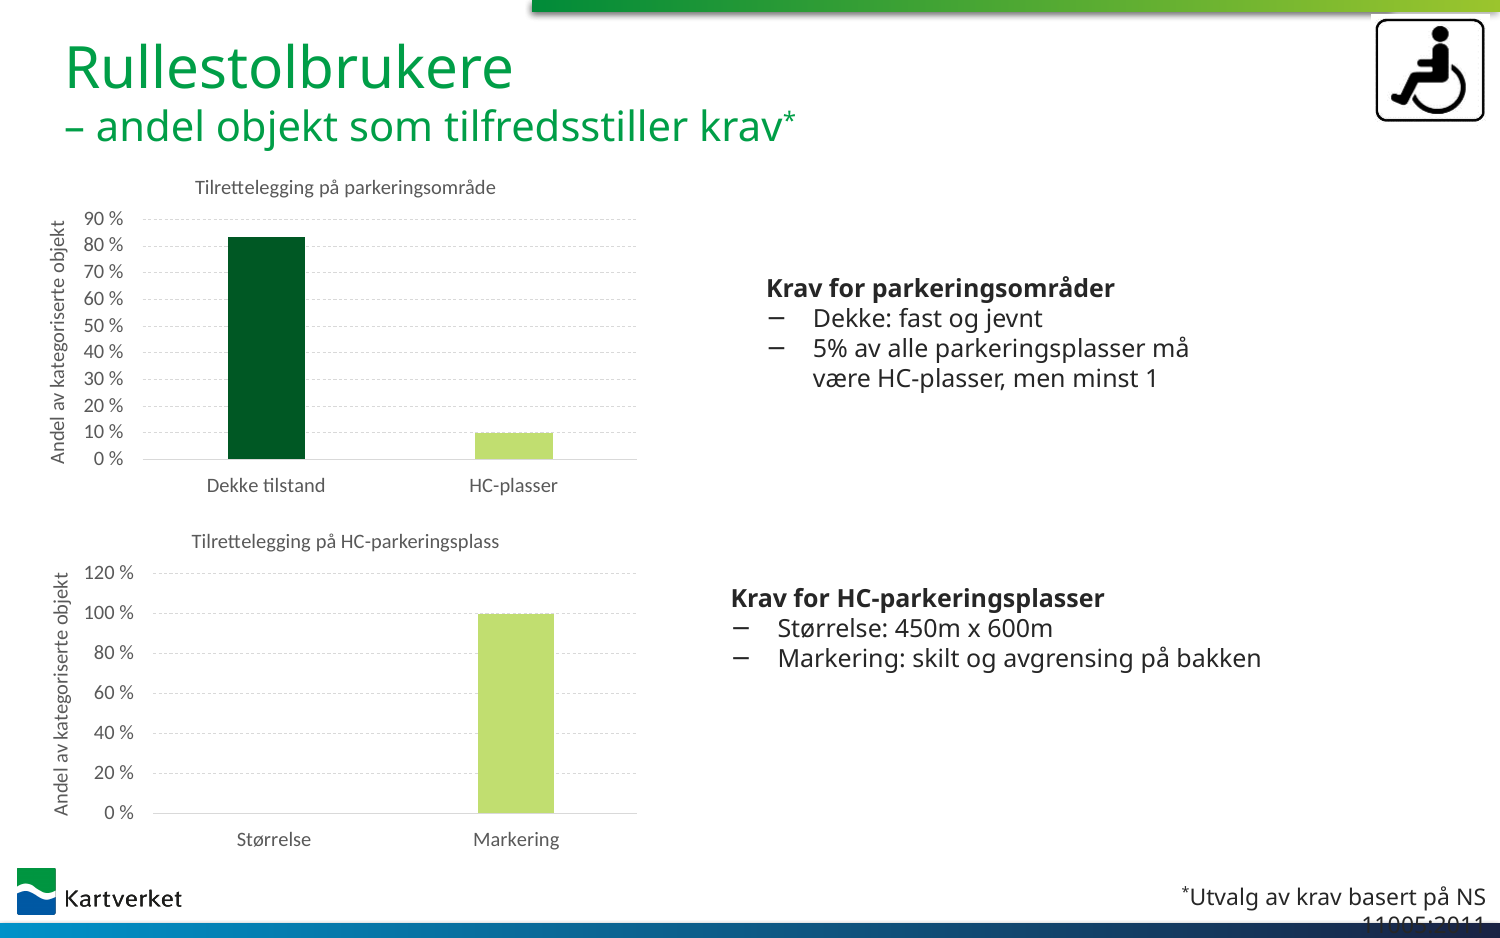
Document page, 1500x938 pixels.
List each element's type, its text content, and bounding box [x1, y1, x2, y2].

text_box *Utvalg av krav basert på NS 11005:2011 [1068, 873, 1500, 938]
picture [1371, 13, 1491, 127]
picture [41, 520, 650, 859]
text_box Krav for HC-parkeringsplasser Størrelse: 450m x 600m Markering: skilt og avgrensing på bakken [715, 574, 1278, 680]
text_box Krav for parkeringsområder Dekke: fast og jevnt 5% av alle parkeringsplasser må være HC-plasser, men minst 1 [751, 264, 1232, 400]
text_box Rullestolbrukere – andel objekt som tilfredsstiller krav* [49, 23, 1431, 158]
picture [41, 166, 650, 505]
